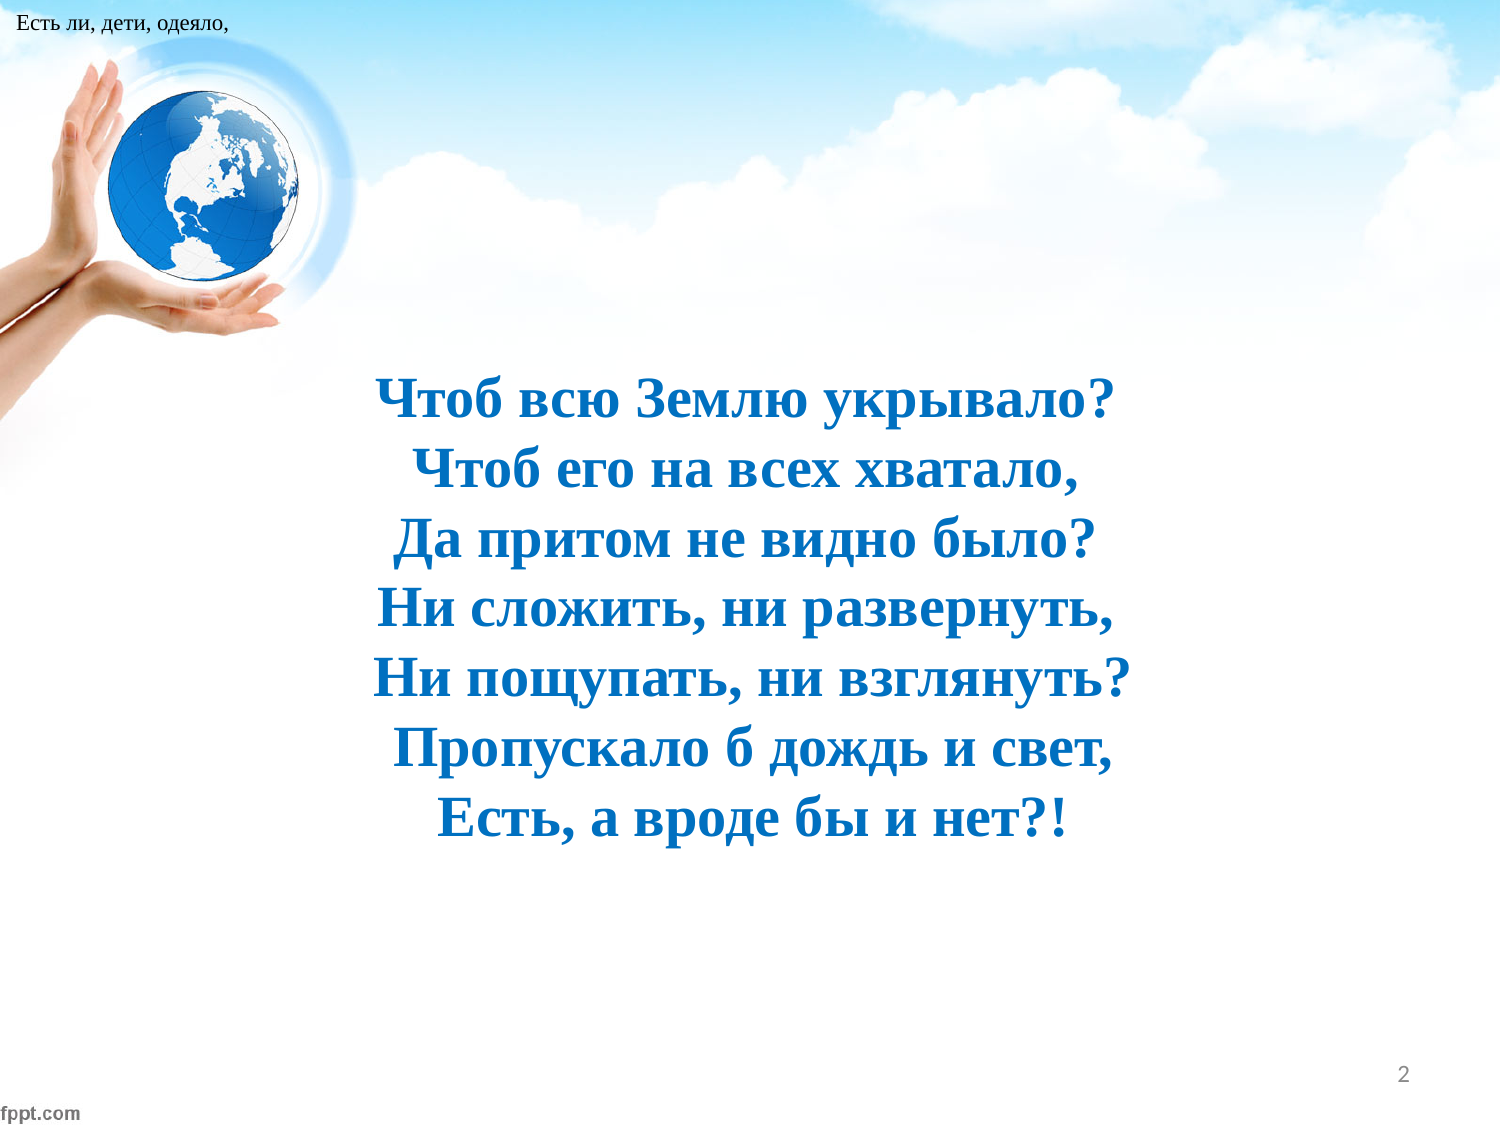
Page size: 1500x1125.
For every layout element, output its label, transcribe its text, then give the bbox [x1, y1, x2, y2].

picture [0, 0, 1500, 1125]
slide_number 2 [1074, 1042, 1425, 1103]
list Чтоб всю Землю укрывало? Чтоб его на всех хватало, Да притом не видно было? Ни сложить, ни развернуть, Ни пощупать, ни взглянуть? Пропускало б дождь и свет, Есть, а вроде бы и нет?! [292, 351, 1199, 872]
text_box Есть ли, дети, одеяло, [0, 0, 245, 43]
